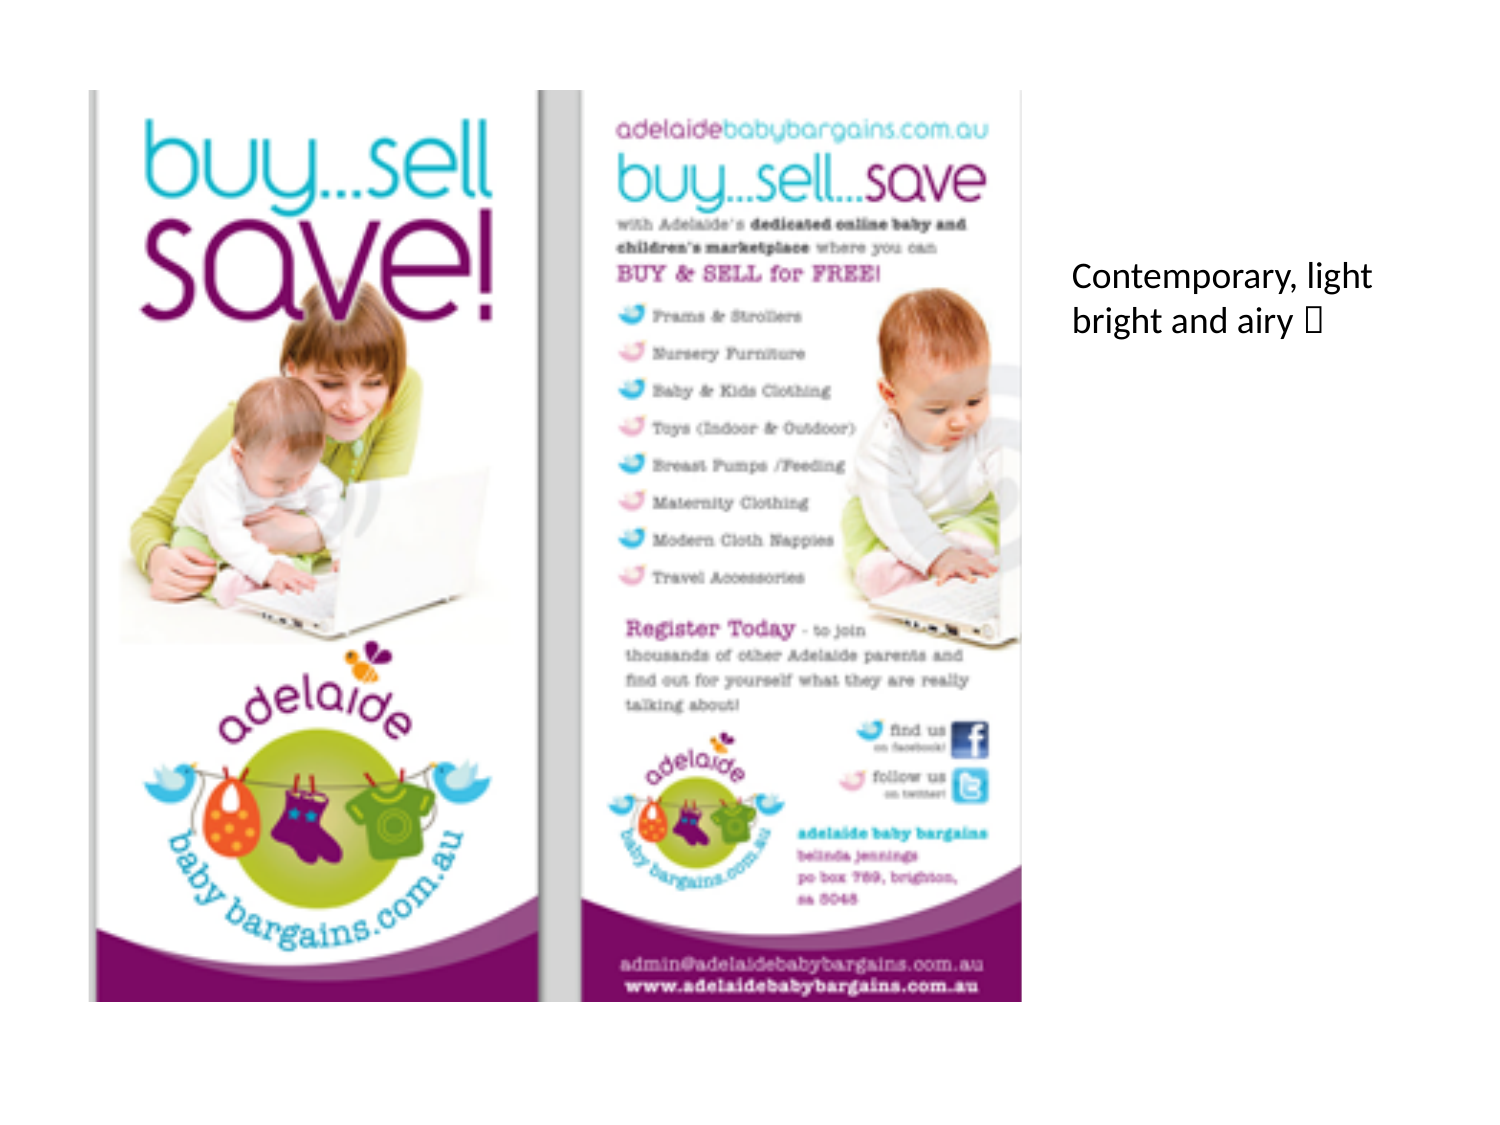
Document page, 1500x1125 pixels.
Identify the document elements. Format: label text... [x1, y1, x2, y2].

picture [88, 89, 1022, 1002]
text_box Contemporary, light bright and airy  [1057, 243, 1459, 349]
